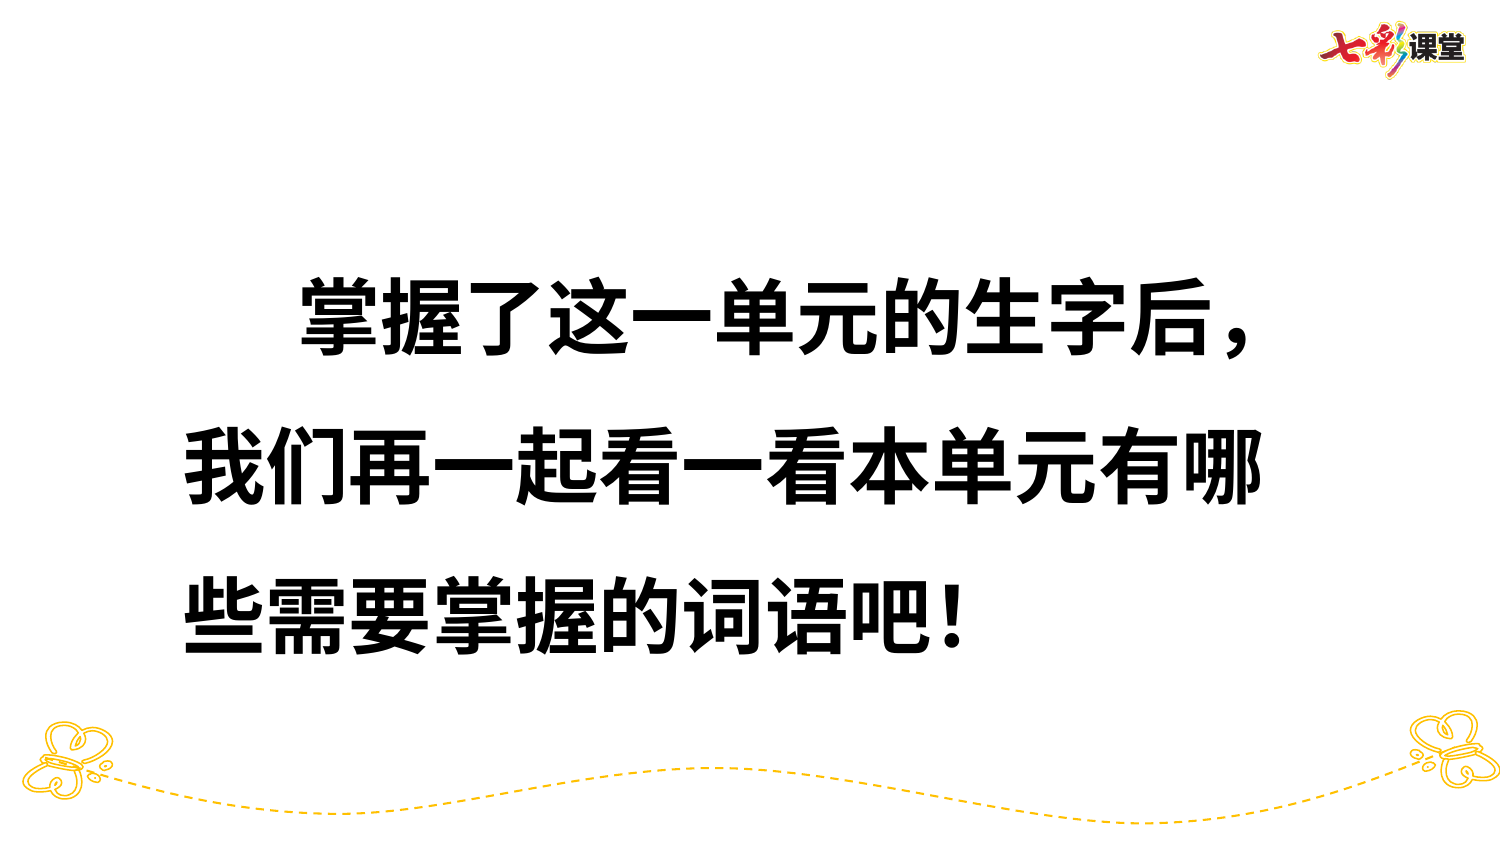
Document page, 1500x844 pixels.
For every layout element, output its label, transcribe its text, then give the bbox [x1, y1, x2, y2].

picture [1316, 20, 1468, 80]
text_box 掌握了这一单元的生字后，我们再一起看一看本单元有哪些需要掌握的词语吧！ [171, 209, 1329, 671]
